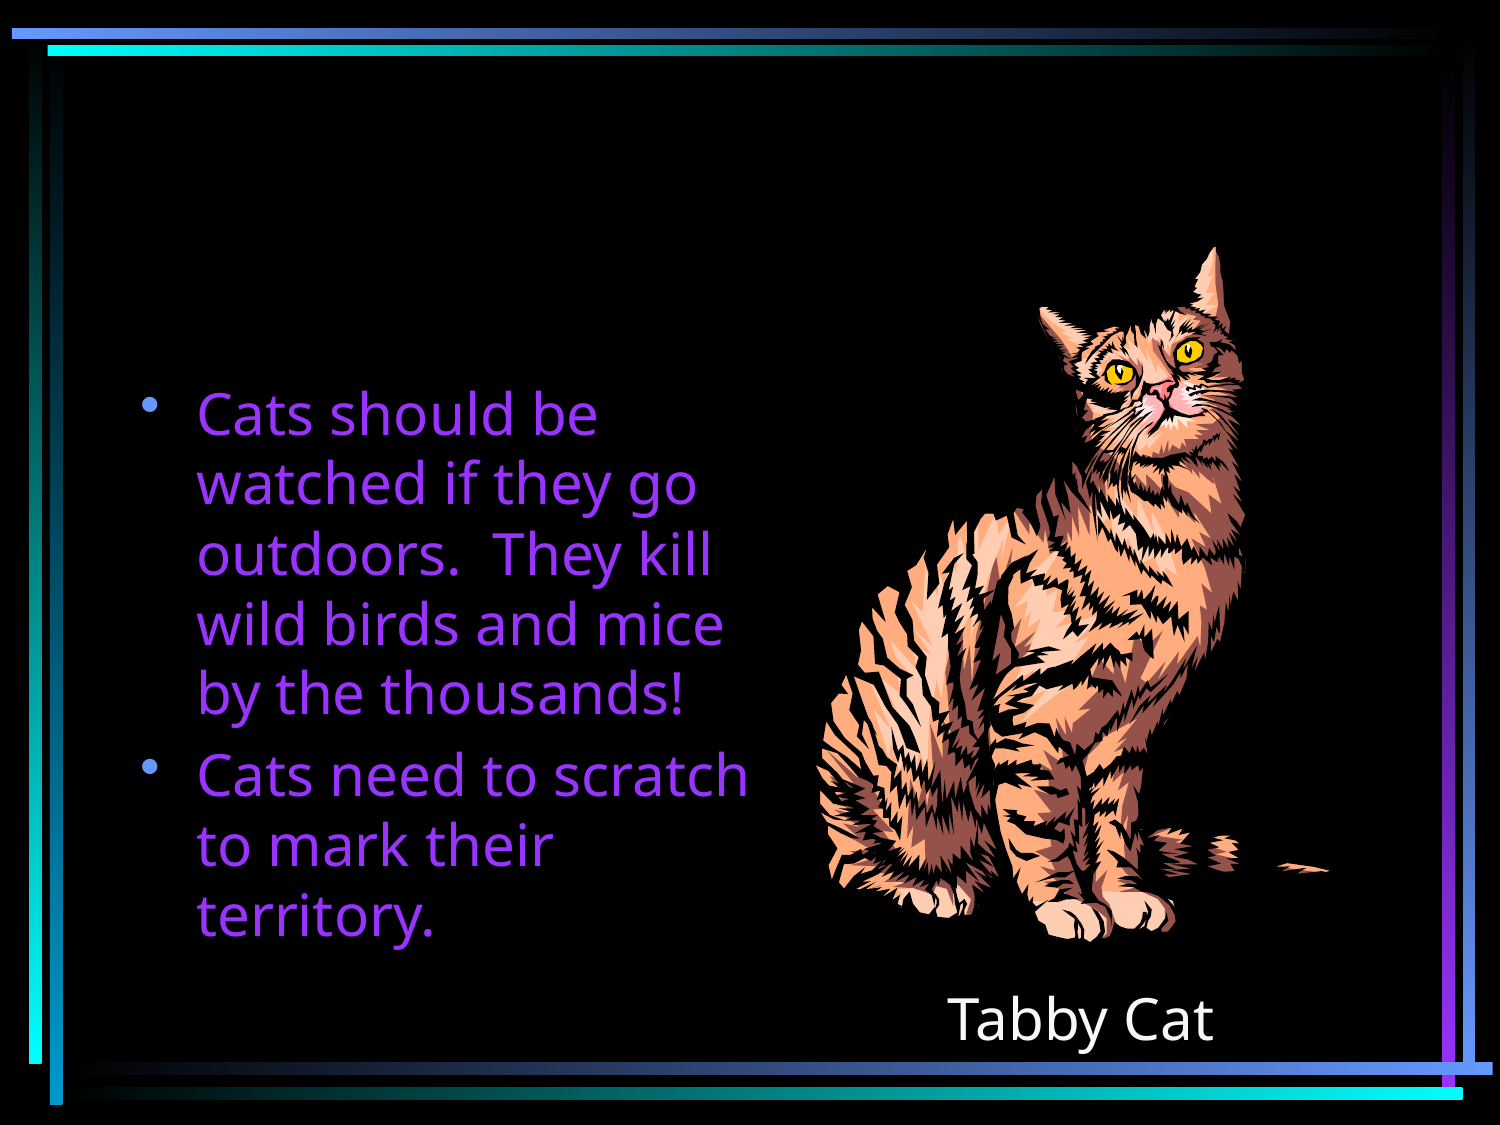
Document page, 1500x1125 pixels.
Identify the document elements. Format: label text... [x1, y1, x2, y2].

picture [812, 237, 1343, 951]
text_box Tabby Cat [737, 975, 1425, 1060]
list Cats should be watched if they go outdoors. They kill wild birds and mice by the thousands! Cats need to scratch to mark their territory. [124, 287, 813, 976]
